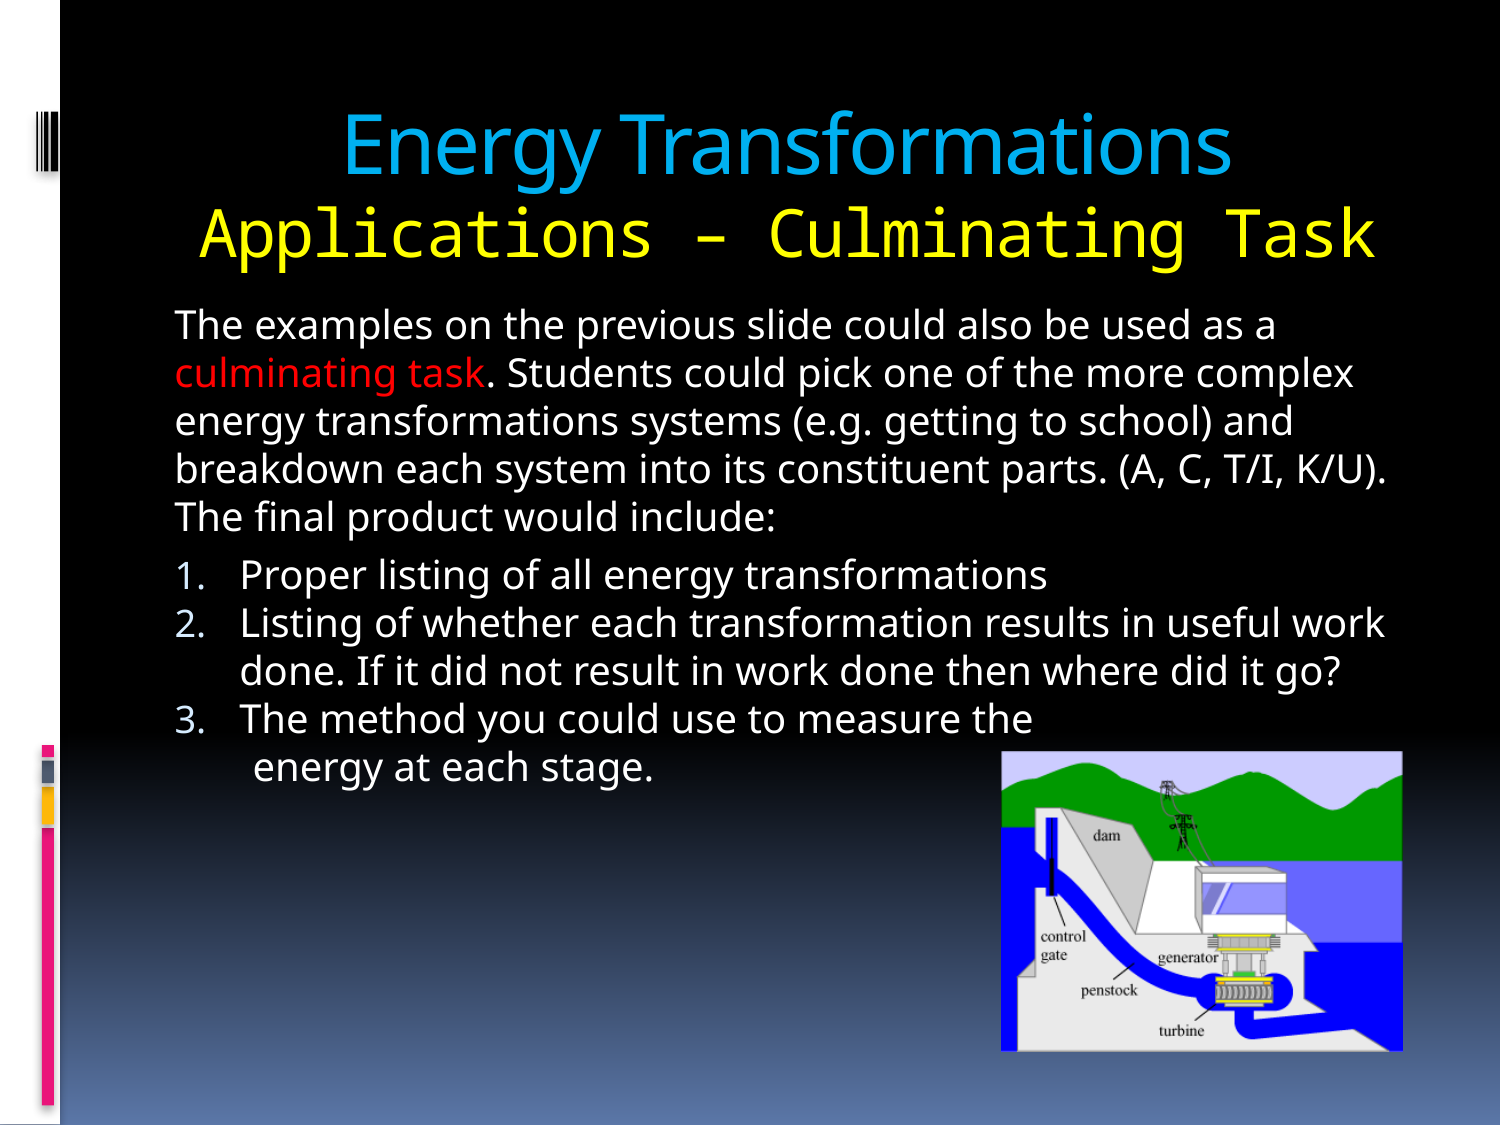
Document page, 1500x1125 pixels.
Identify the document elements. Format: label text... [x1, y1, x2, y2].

list The examples on the previous slide could also be used as a culminating task. Students could pick one of the more complex energy transformations systems (e.g. getting to school) and breakdown each system into its constituent parts. (A, C, T/I, K/U). The final product would include: Proper listing of all energy transformations Listing of whether each transformation results in useful work done. If it did not result in work done then where did it go? The method you could use to measure the energy at each stage. [150, 292, 1425, 1043]
picture [1001, 751, 1404, 1052]
title Energy Transformations Applications – Culminating Task [150, 83, 1425, 234]
